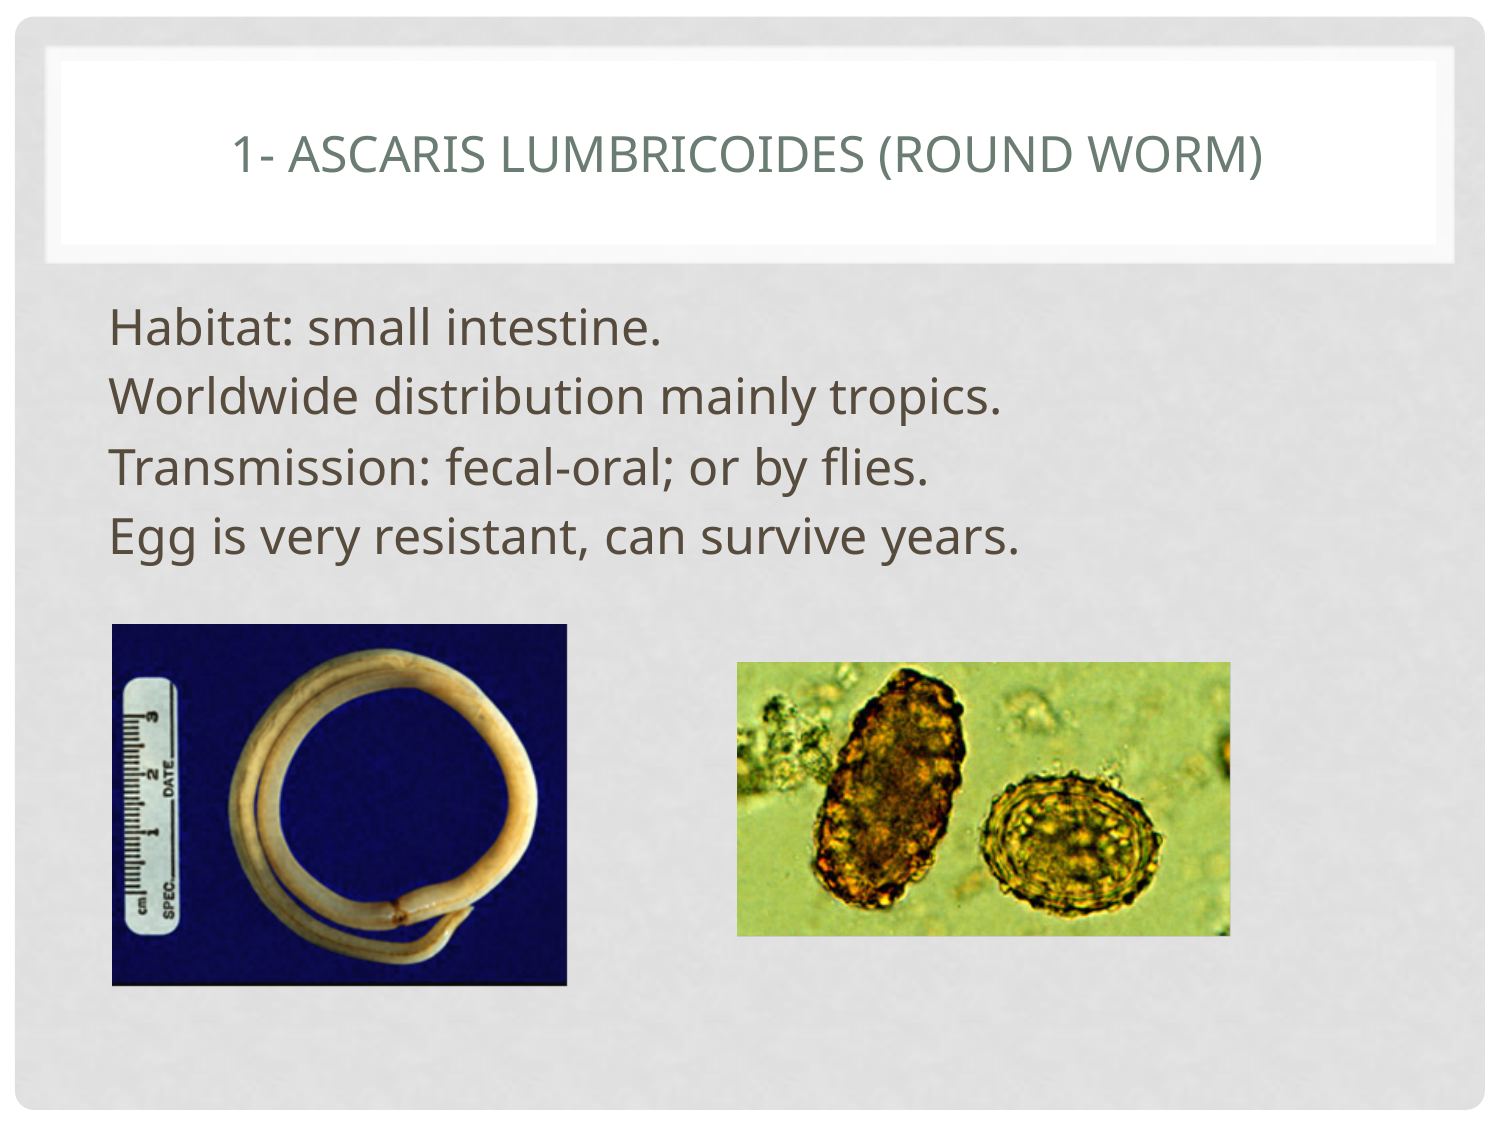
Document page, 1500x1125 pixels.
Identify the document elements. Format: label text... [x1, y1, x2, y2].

picture [112, 624, 569, 988]
title 1- Ascaris lumbricoides (round worm) [69, 66, 1425, 238]
picture [737, 662, 1232, 938]
list Habitat: small intestine. Worldwide distribution mainly tropics. Transmission: fecal-oral; or by flies. Egg is very resistant, can survive years. [75, 287, 1425, 1005]
